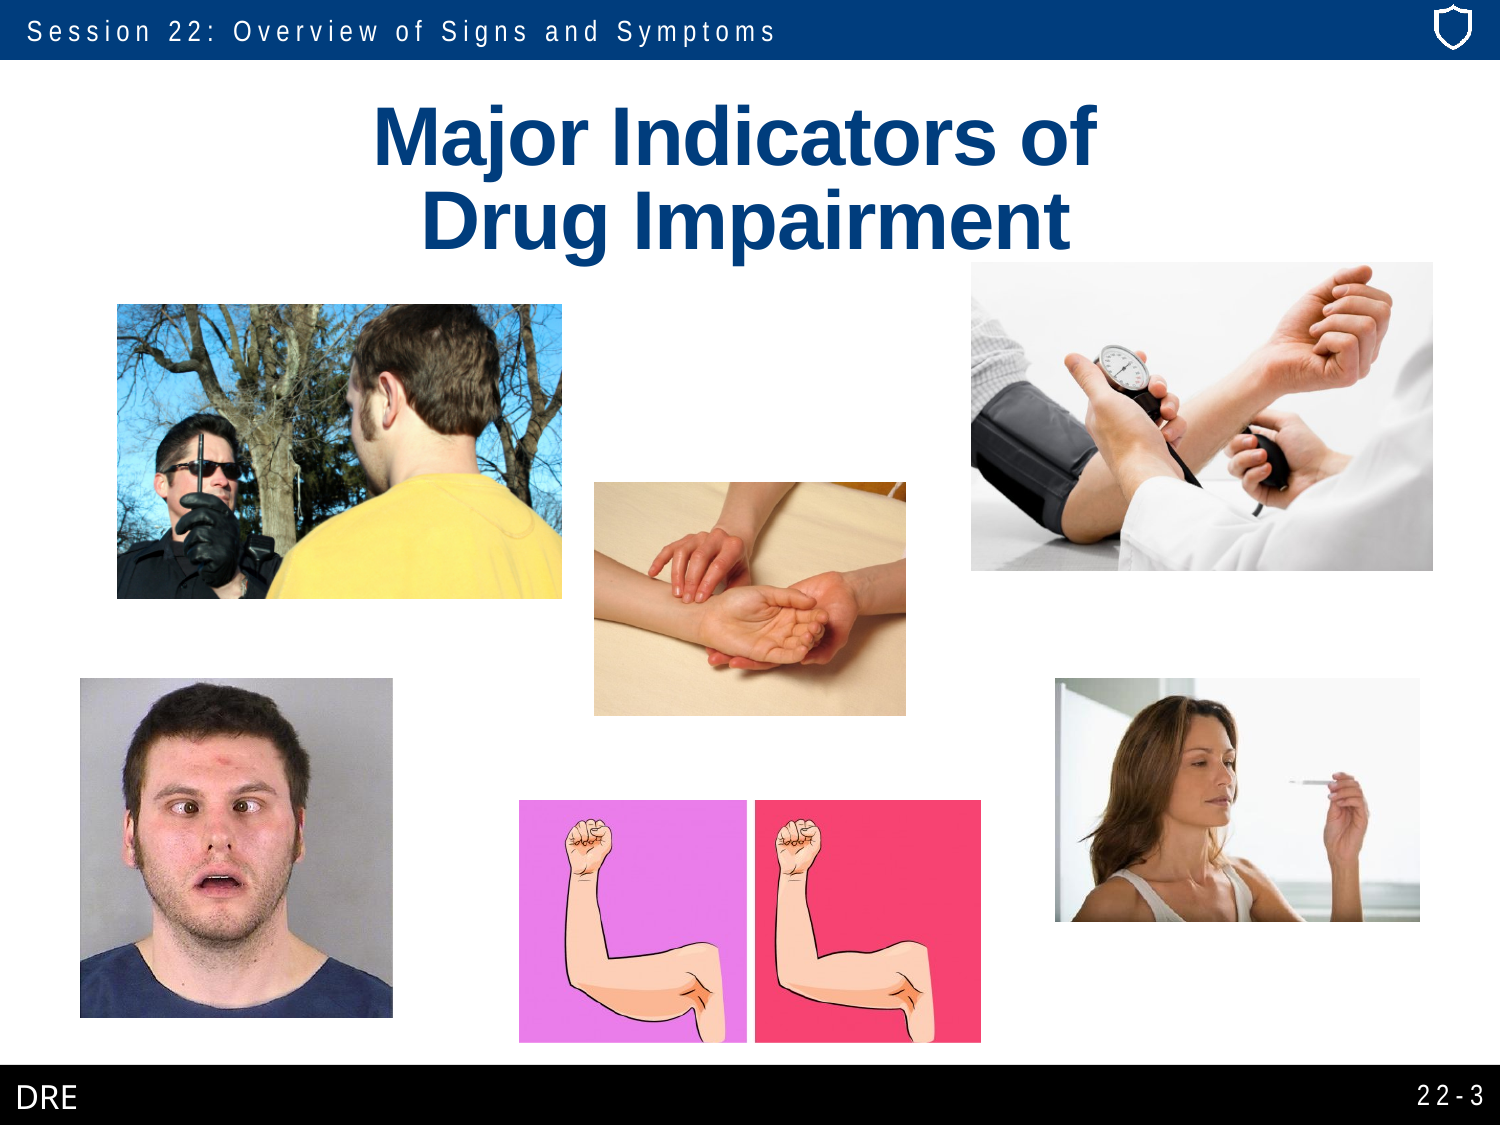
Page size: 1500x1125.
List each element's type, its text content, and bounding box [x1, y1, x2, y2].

picture [1434, 4, 1472, 50]
picture [518, 799, 982, 1044]
title Major Indicators of Drug Impairment [21, 78, 1472, 275]
picture [117, 304, 562, 600]
slide_number 22-3 [1218, 1063, 1499, 1124]
picture [1054, 678, 1420, 922]
picture [970, 261, 1433, 572]
picture [594, 481, 906, 716]
picture [80, 678, 394, 1018]
